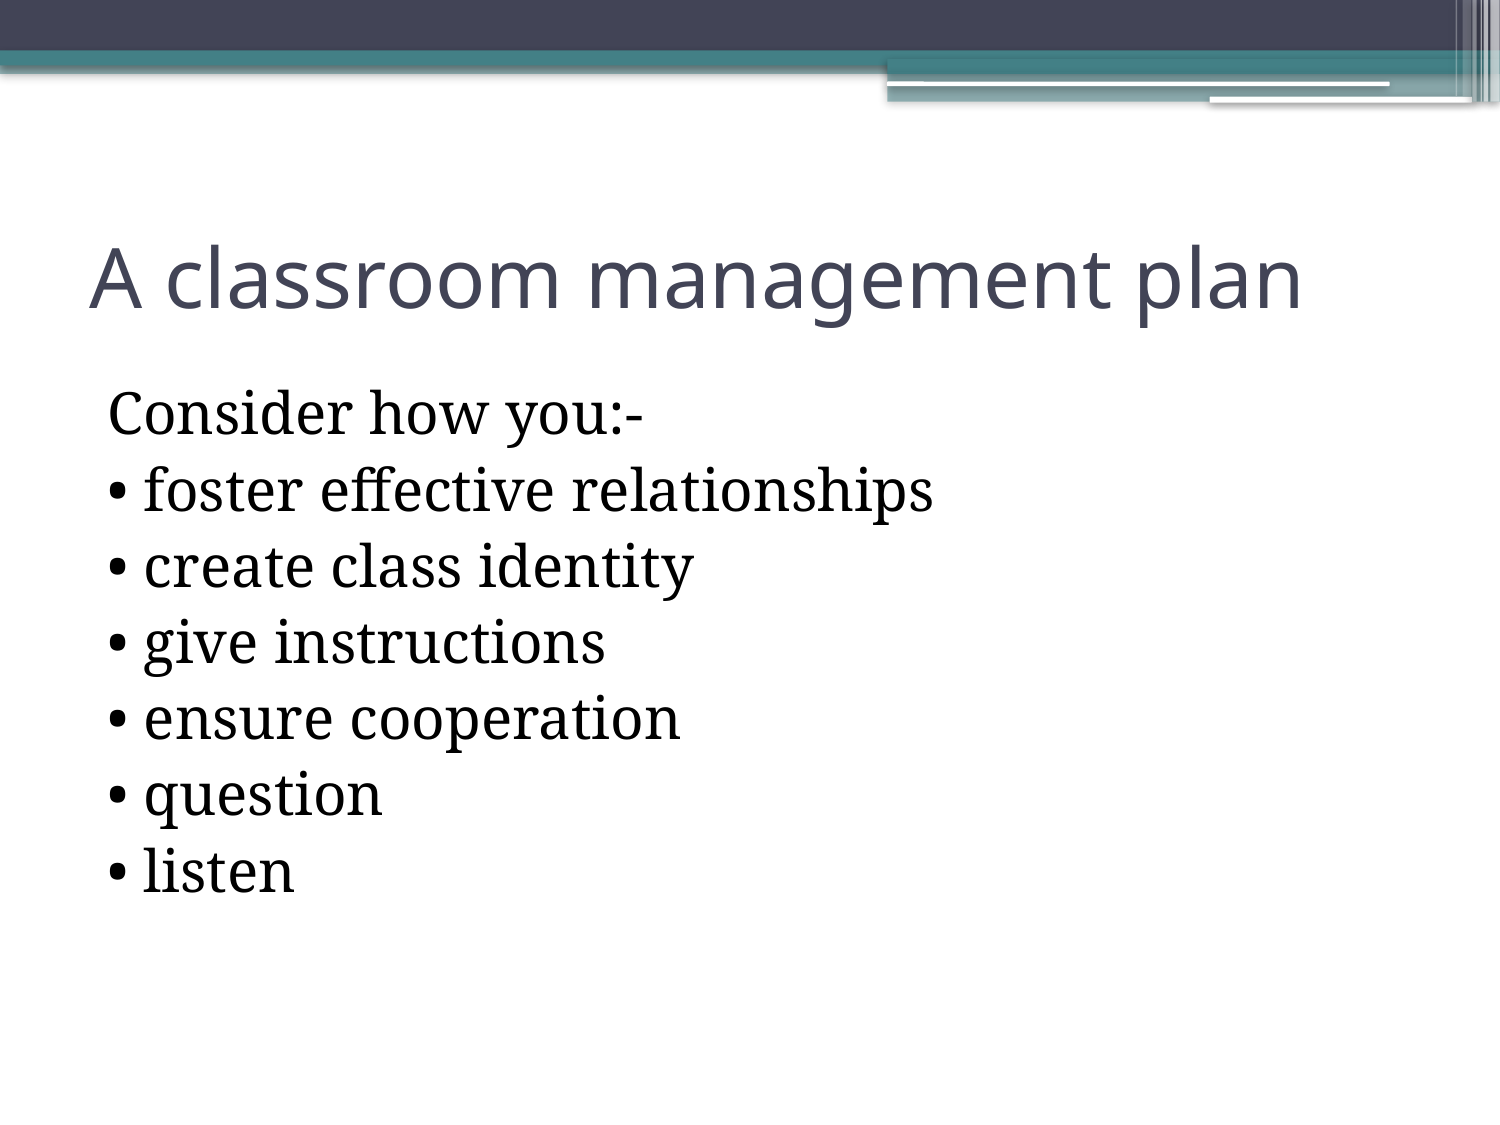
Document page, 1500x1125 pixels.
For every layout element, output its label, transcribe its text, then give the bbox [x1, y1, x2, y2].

list Consider how you:- • foster effective relationships • create class identity • give instructions • ensure cooperation • question • listen [75, 368, 1425, 1079]
title A classroom management plan [75, 187, 1425, 363]
